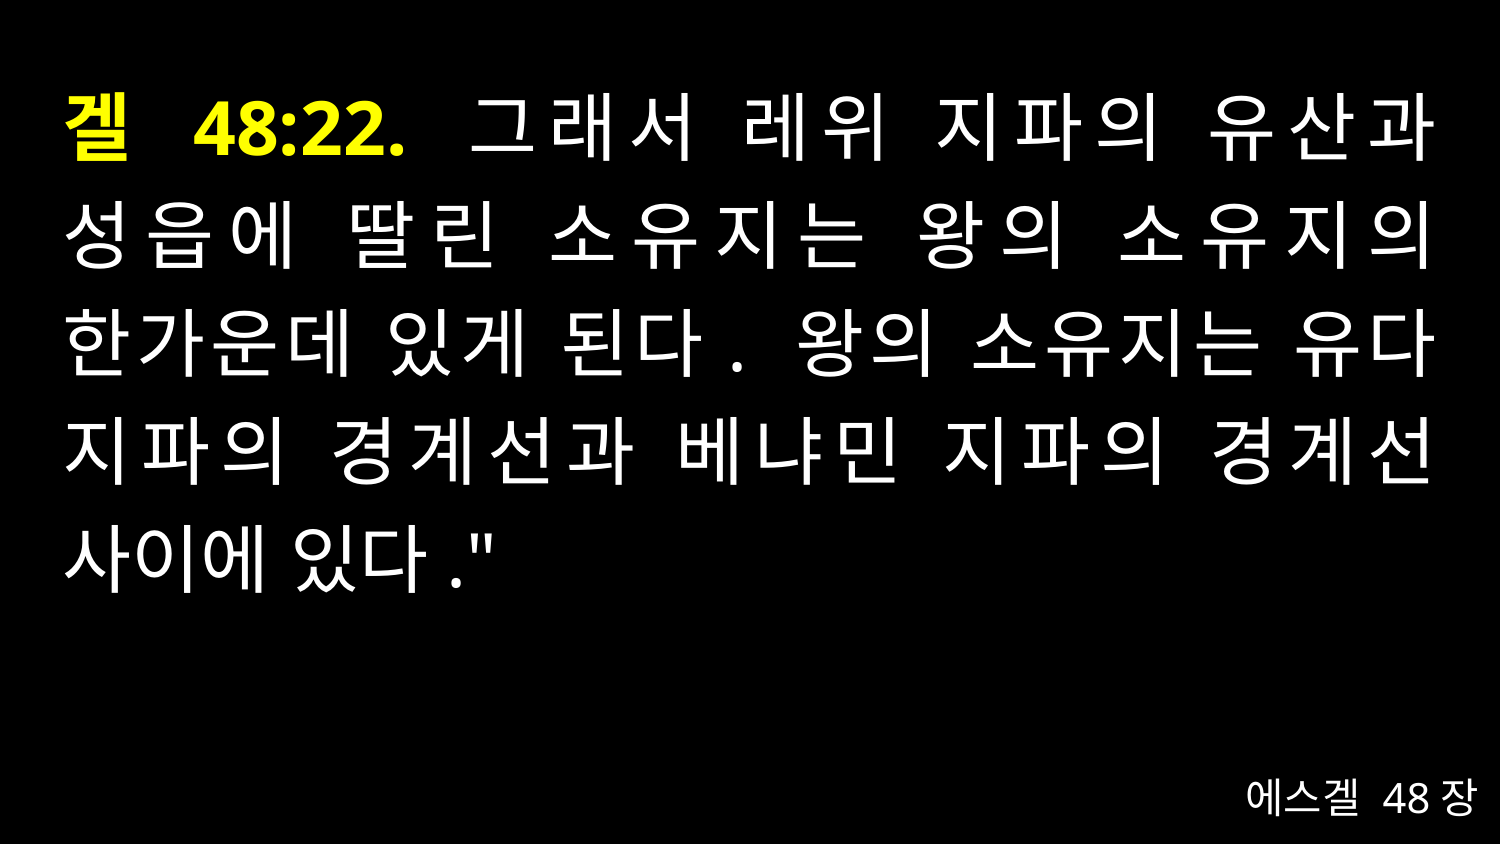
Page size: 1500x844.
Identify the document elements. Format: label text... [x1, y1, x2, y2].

subtitle 에스겔 48장 [916, 770, 1500, 844]
title 겔 48:22. 그래서 레위 지파의 유산과 성읍에 딸린 소유지는 왕의 소유지의 한가운데 있게 된다. 왕의 소유지는 유다 지파의 경계선과 베냐민 지파의 경계선 사이에 있다." [0, 0, 1500, 844]
